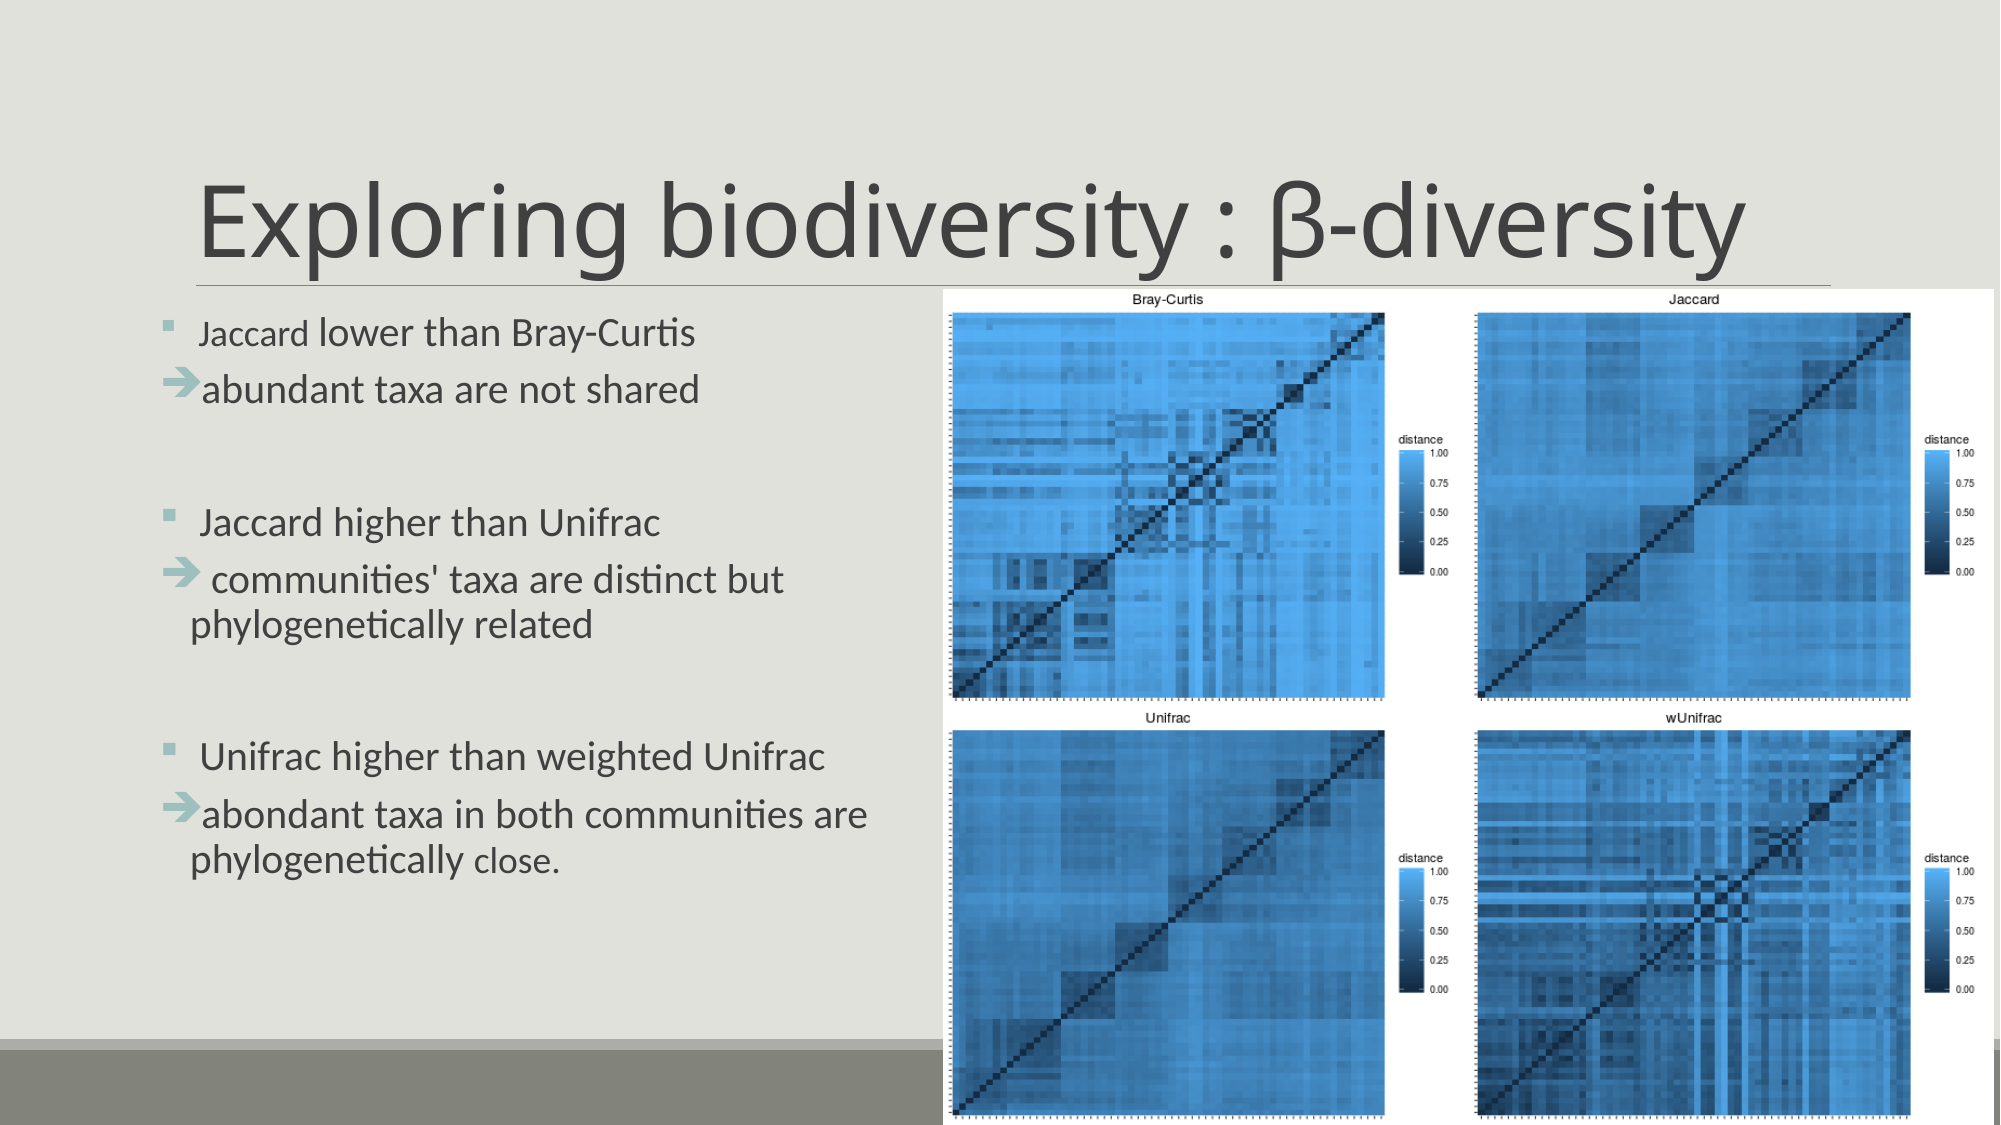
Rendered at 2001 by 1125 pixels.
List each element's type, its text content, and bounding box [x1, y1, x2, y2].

list Jaccard lower than Bray-Curtis abundant taxa are not shared Jaccard higher than Unifrac communities' taxa are distinct but phylogenetically related Unifrac higher than weighted Unifrac abondant taxa in both communities are phylogenetically close. [126, 302, 937, 963]
title Exploring biodiversity : β-diversity [180, 47, 1830, 285]
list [943, 288, 1995, 1125]
